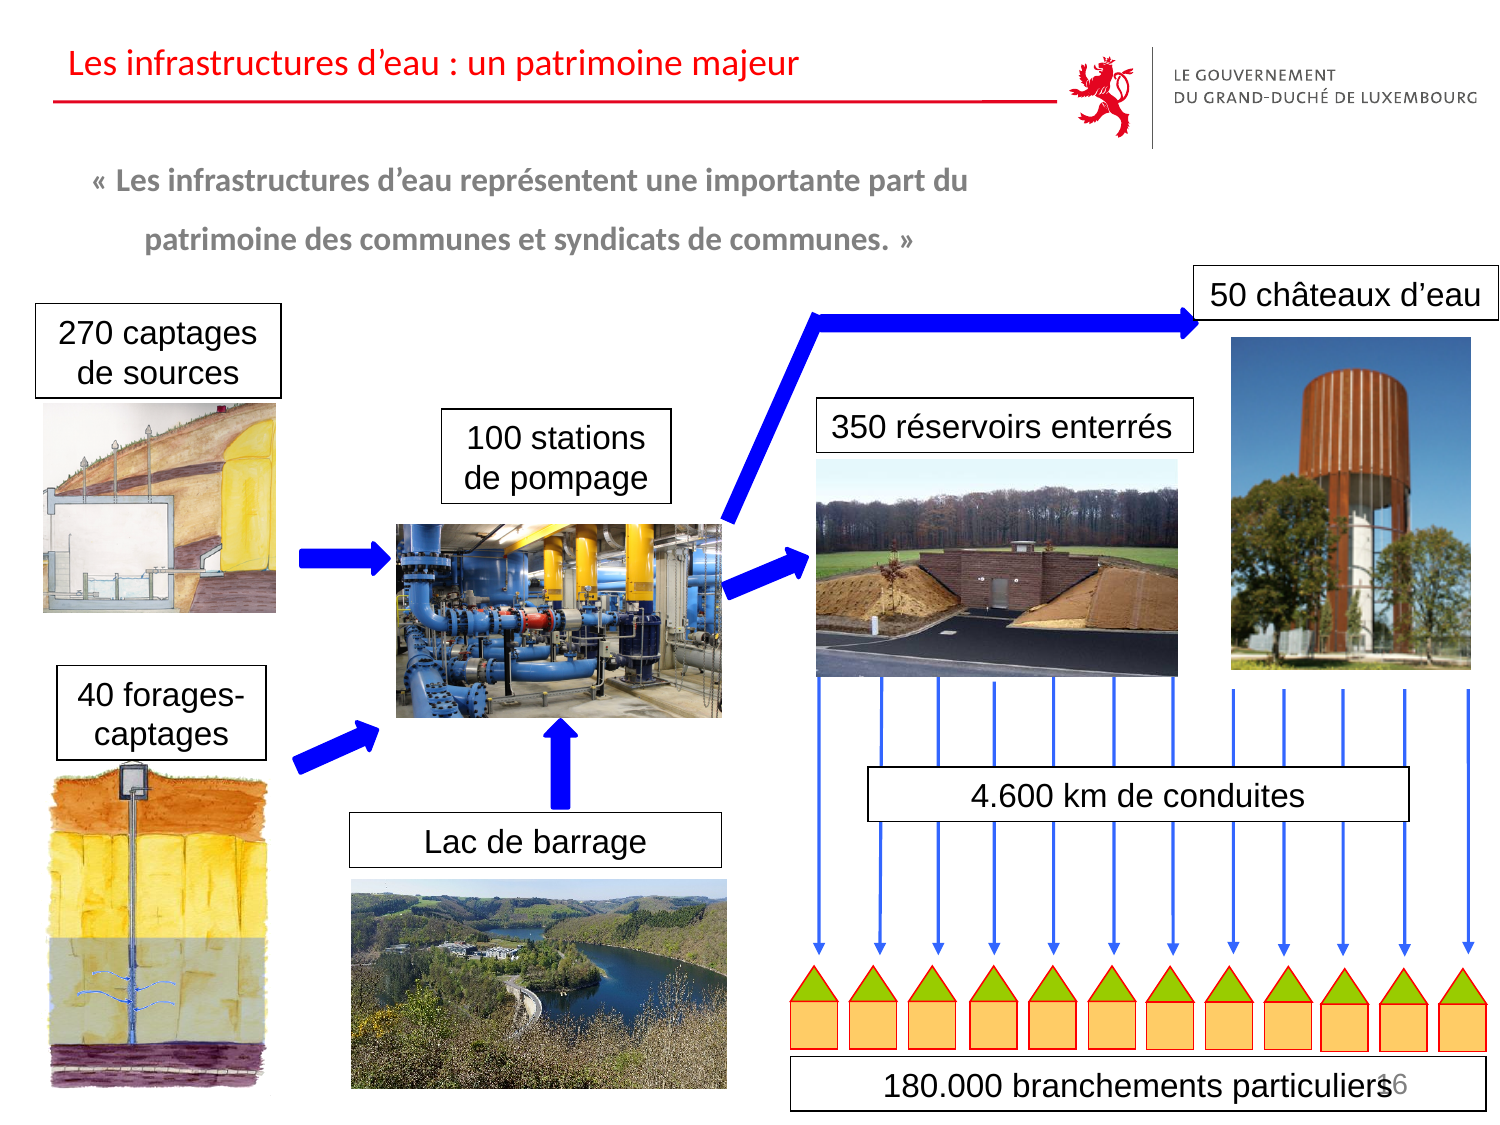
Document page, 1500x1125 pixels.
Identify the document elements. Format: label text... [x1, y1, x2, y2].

picture [43, 403, 276, 613]
text_box [873, 822, 887, 956]
text_box [1336, 822, 1350, 957]
text_box [932, 822, 945, 956]
text_box [292, 720, 380, 775]
picture [396, 524, 722, 718]
picture [816, 459, 1178, 678]
text_box 180.000 branchements particuliers [790, 1056, 1487, 1112]
text_box Lac de barrage [349, 812, 722, 868]
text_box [727, 308, 1197, 522]
text_box [726, 546, 809, 601]
text_box [1227, 822, 1240, 955]
text_box 270 captages de sources [35, 303, 281, 399]
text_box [41, 754, 275, 1108]
text_box 40 forages- captages [57, 665, 266, 753]
text_box [1462, 694, 1475, 955]
text_box [1166, 822, 1180, 956]
text_box [1047, 822, 1060, 956]
text_box [988, 822, 1001, 956]
text_box [1398, 822, 1411, 957]
text_box 50 châteaux d’eau [1193, 265, 1499, 321]
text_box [1146, 966, 1313, 1050]
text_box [1214, 320, 1481, 687]
text_box [1107, 822, 1121, 956]
picture [351, 879, 727, 1089]
text_box 4.600 km de conduites [868, 766, 1409, 822]
text_box 100 stations de pompage [441, 408, 671, 504]
title Les infrastructures d’eau : un patrimoine majeur [52, 18, 1070, 103]
text_box [299, 541, 391, 576]
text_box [790, 965, 957, 1050]
text_box [543, 726, 578, 810]
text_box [1320, 968, 1487, 1052]
text_box [1277, 822, 1291, 957]
text_box « Les infrastructures d’eau représentent une importante part du patrimoine des communes et syndicats de communes. » [57, 130, 1004, 265]
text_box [969, 965, 1136, 1050]
text_box [812, 685, 826, 956]
